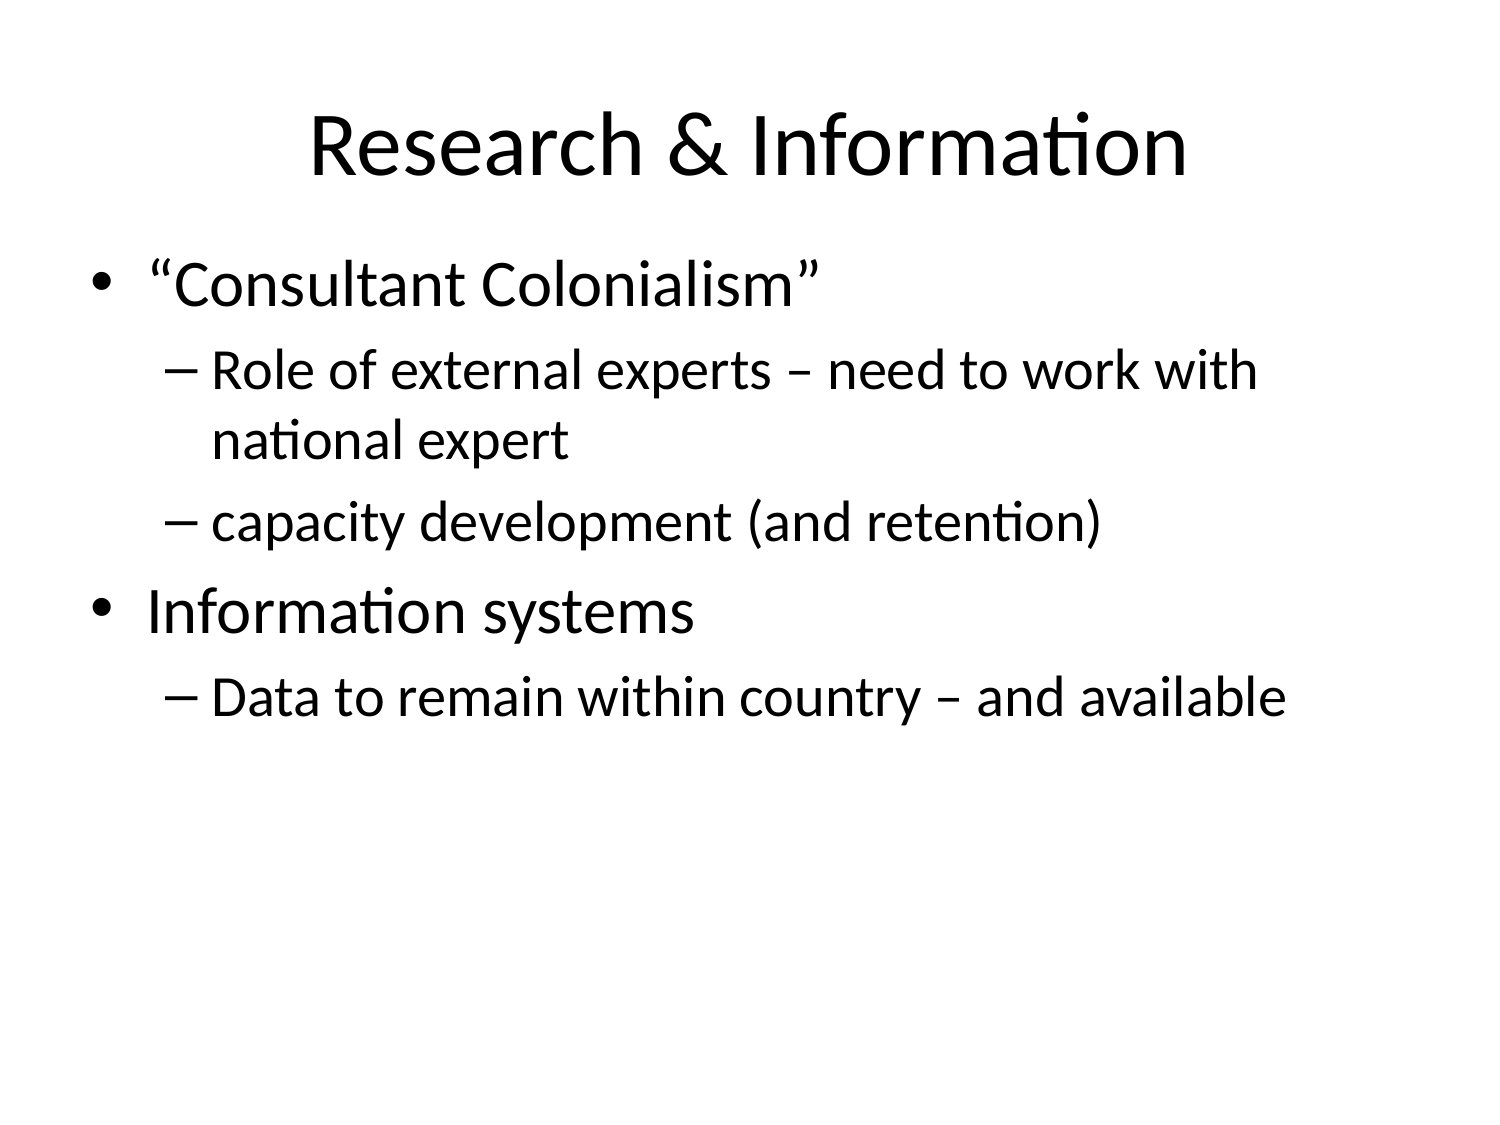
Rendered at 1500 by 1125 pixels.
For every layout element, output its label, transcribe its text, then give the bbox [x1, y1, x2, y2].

title Research & Information [75, 45, 1425, 232]
list “Consultant Colonialism” Role of external experts – need to work with national expert capacity development (and retention) Information systems Data to remain within country – and available [75, 232, 1425, 975]
